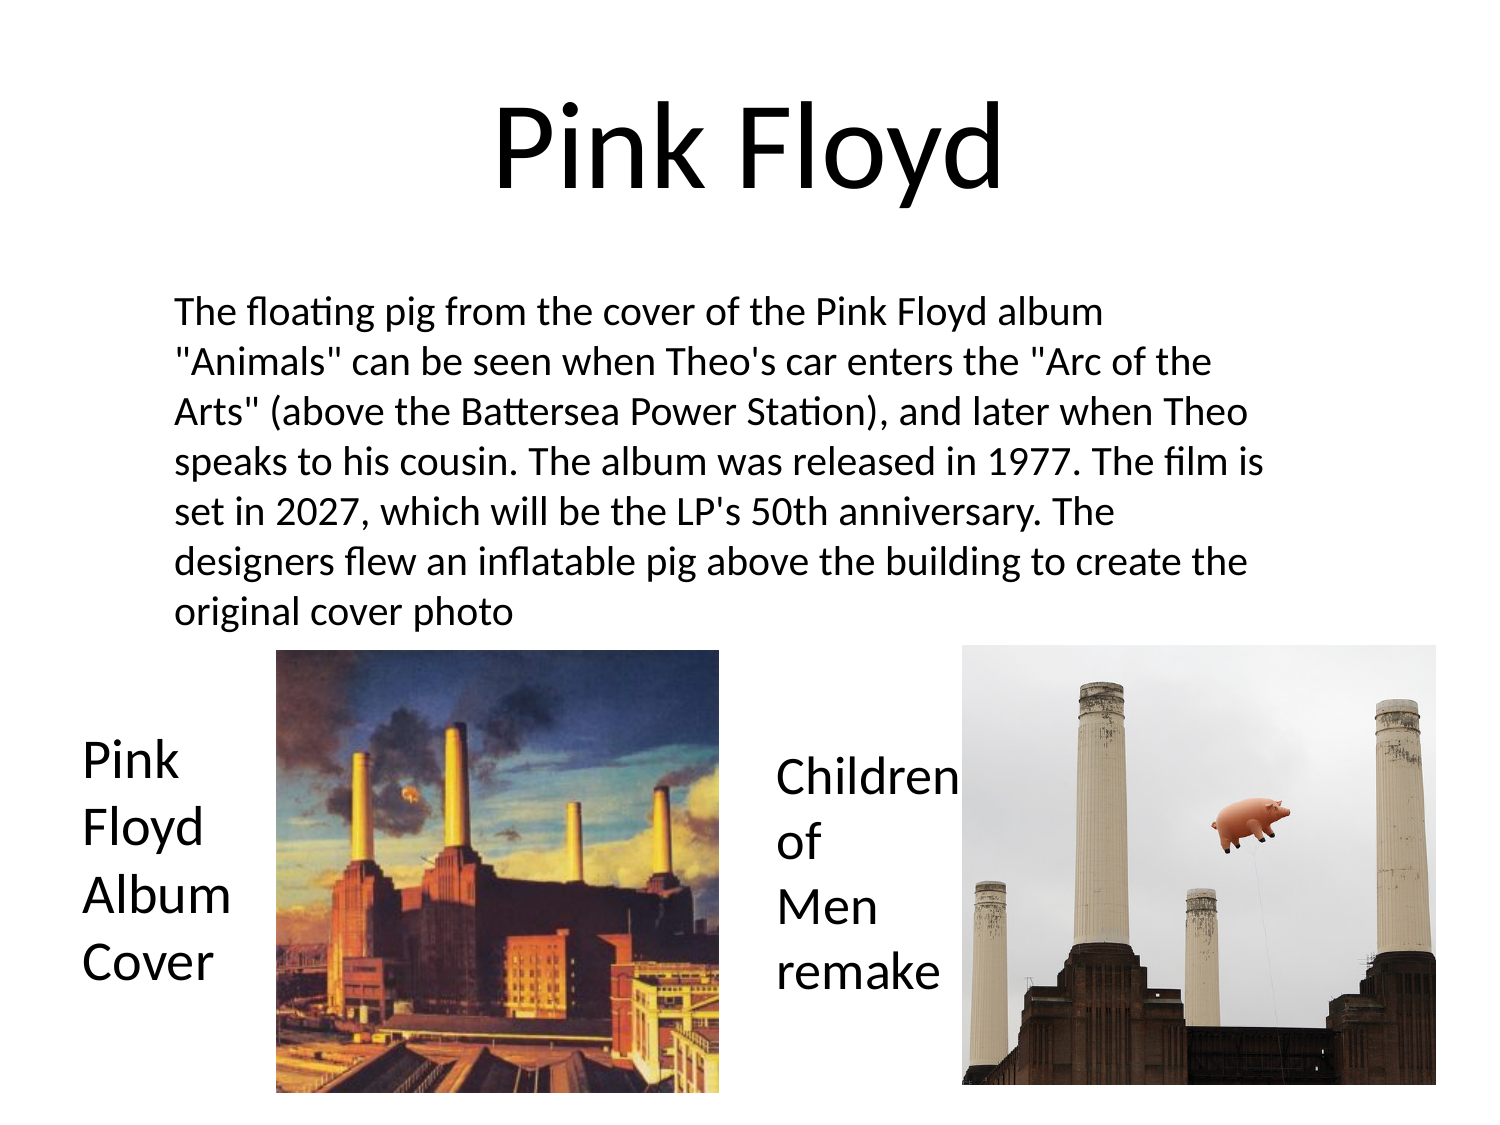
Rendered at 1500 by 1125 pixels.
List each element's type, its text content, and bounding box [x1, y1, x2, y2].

text_box Pink Floyd Album Cover [68, 714, 251, 1000]
picture [276, 650, 719, 1093]
text_box Children of Men remake [761, 732, 957, 1008]
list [962, 644, 1436, 1085]
title Pink Floyd [75, 45, 1425, 233]
text_box The floating pig from the cover of the Pink Floyd album "Animals" can be seen when Theo's car enters the "Arc of the Arts" (above the Battersea Power Station), and later when Theo speaks to his cousin. The album was released in 1977. The film is set in 2027, which will be the LP's 50th anniversary. The designers flew an inflatable pig above the building to create the original cover photo [159, 276, 1287, 642]
